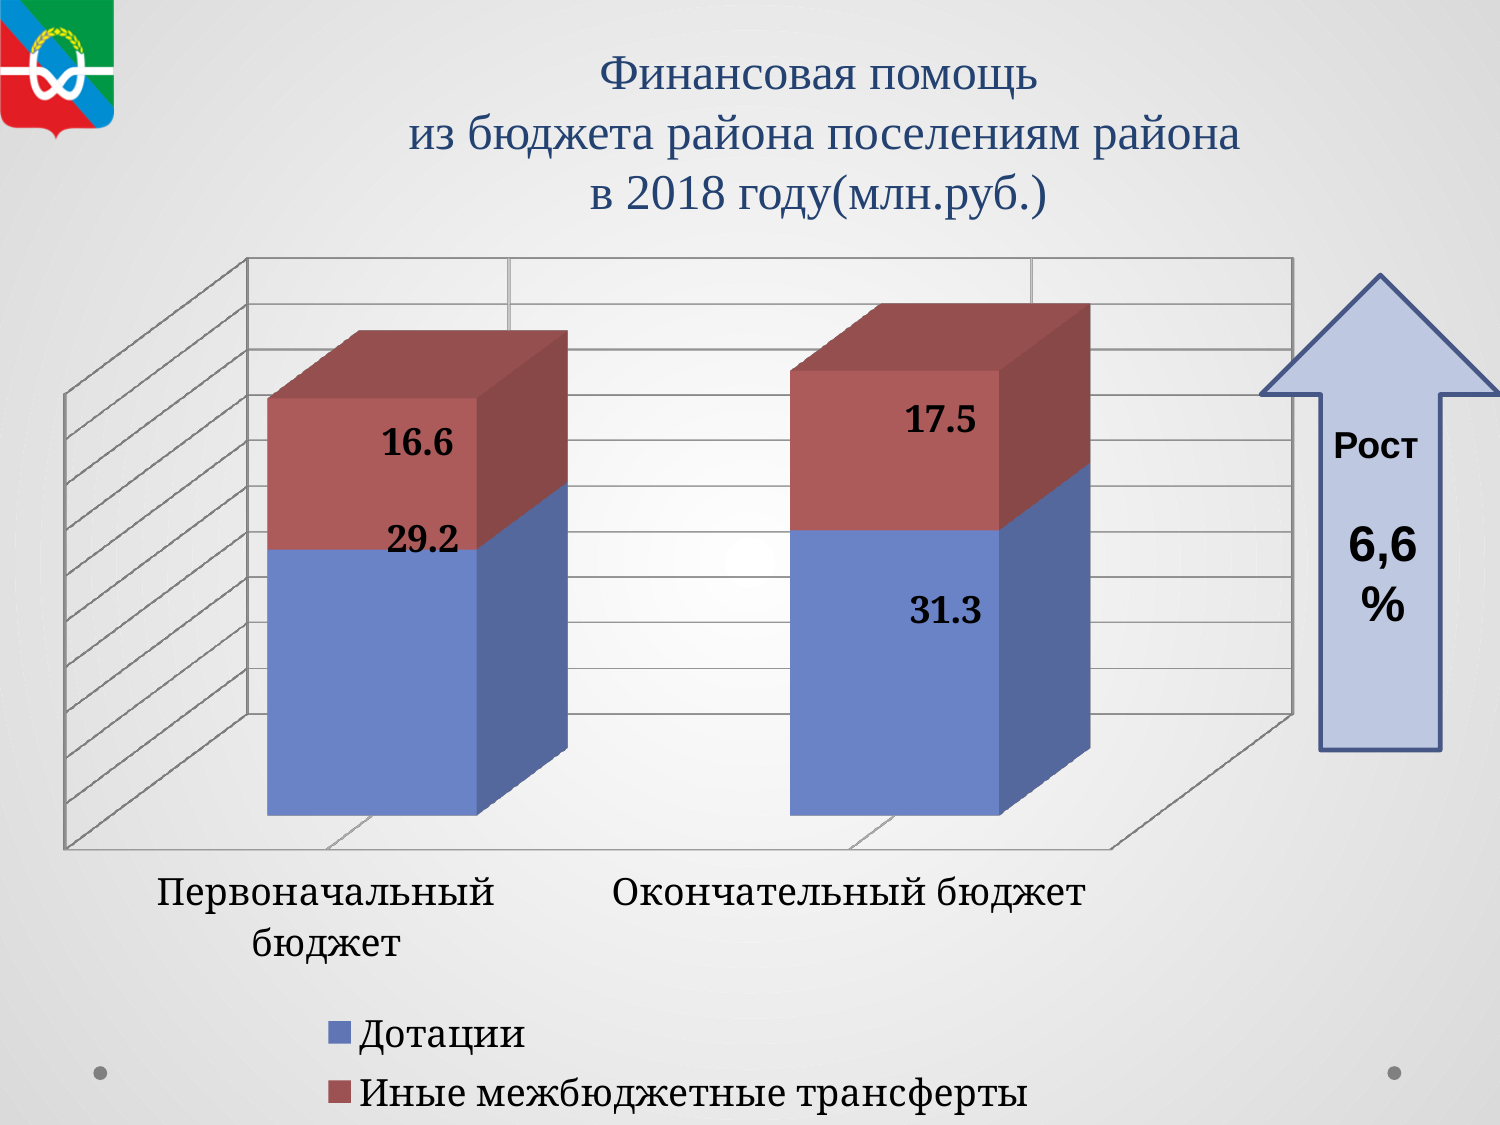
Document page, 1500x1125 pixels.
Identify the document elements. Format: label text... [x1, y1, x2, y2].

text_box Финансовая помощь из бюджета района поселениям района в 2018 году(млн.руб.) [137, 32, 1500, 227]
text_box Рост 6,6 % [1324, 413, 1434, 639]
picture [0, 0, 115, 140]
chart [37, 237, 1321, 1125]
text_box [1324, 272, 1500, 753]
